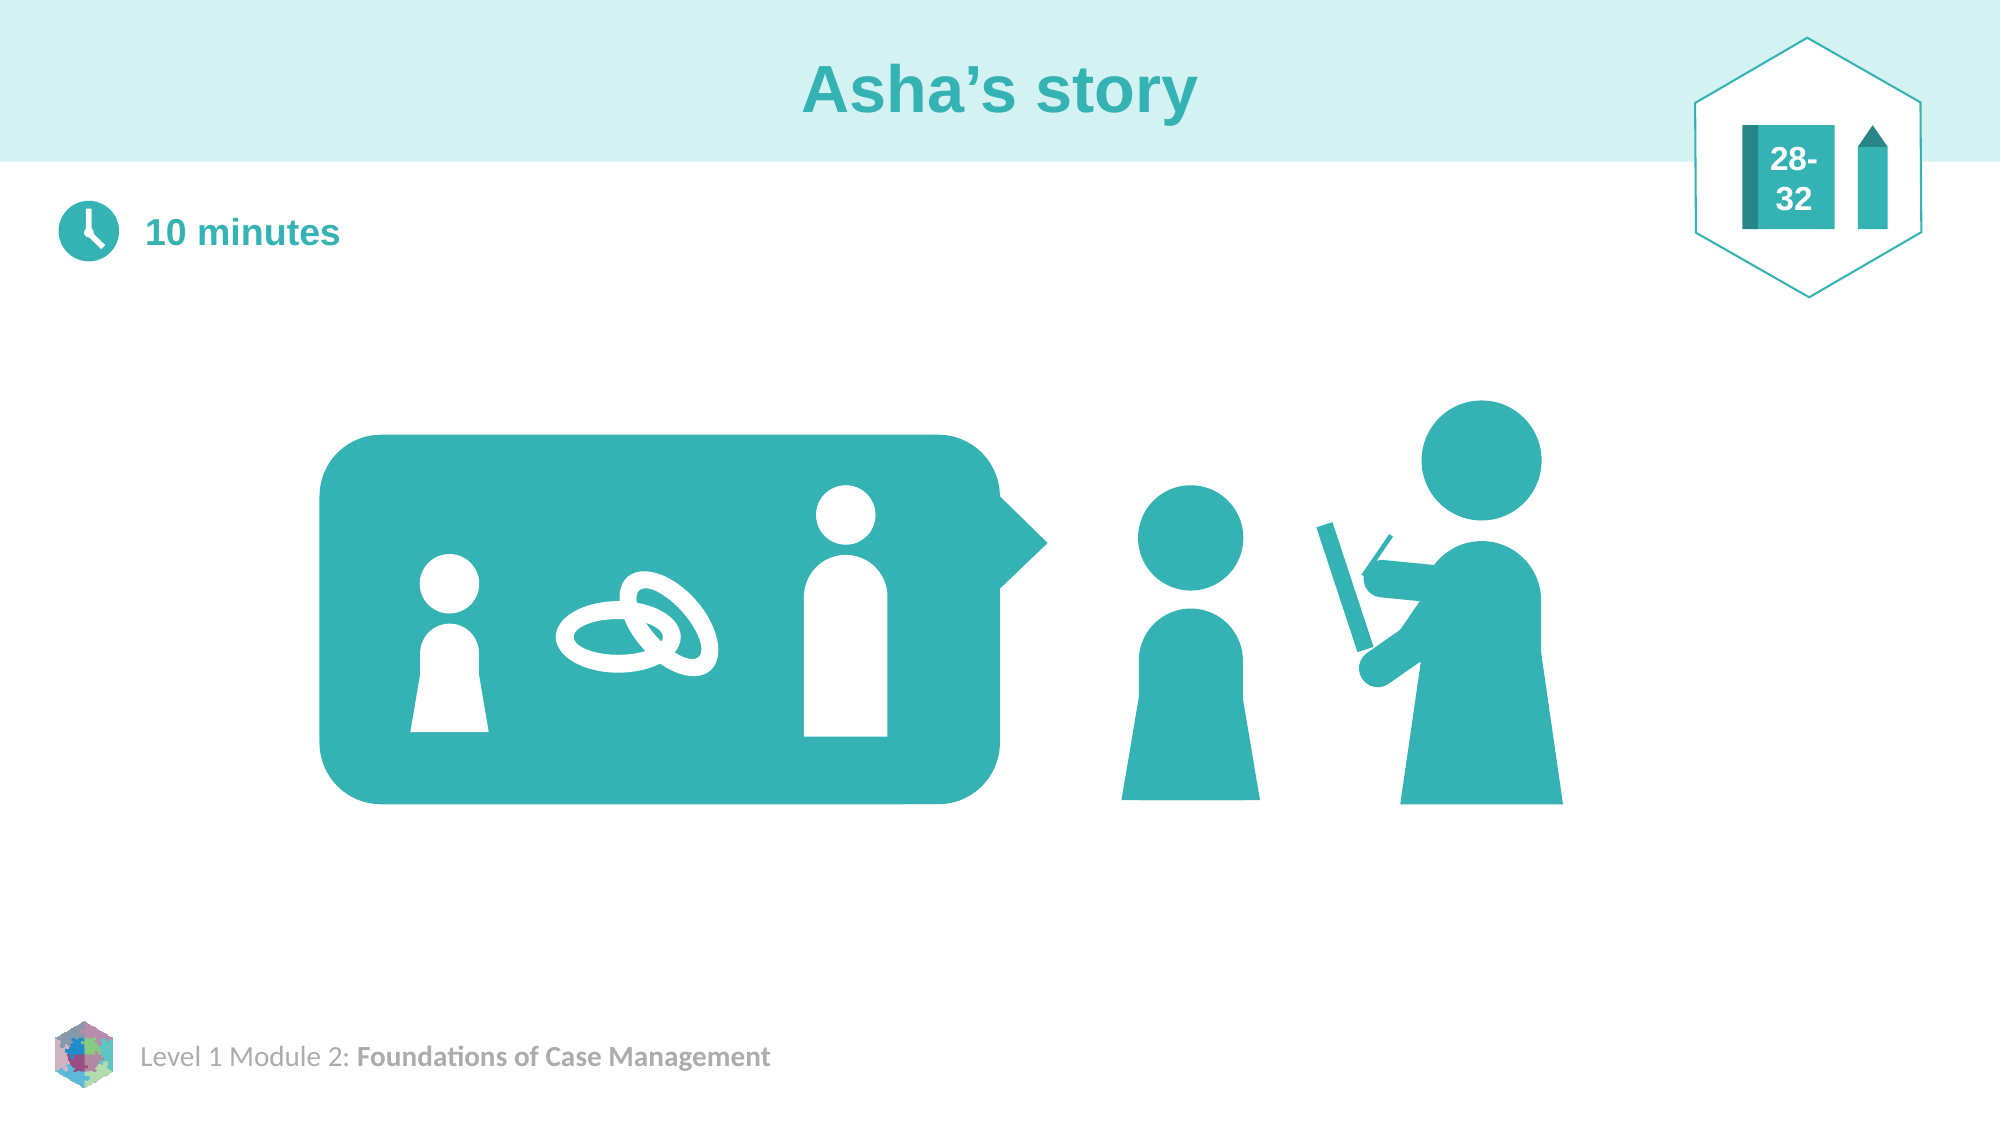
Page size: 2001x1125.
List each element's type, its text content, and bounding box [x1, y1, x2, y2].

text_box 10 minutes [130, 200, 386, 260]
text_box [554, 600, 660, 674]
text_box [618, 570, 720, 678]
text_box [318, 433, 1050, 806]
title Asha’s story [137, 19, 1863, 163]
text_box [638, 601, 682, 651]
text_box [58, 200, 120, 262]
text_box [1121, 485, 1260, 801]
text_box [1336, 400, 1563, 805]
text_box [803, 485, 888, 737]
picture [55, 1021, 113, 1088]
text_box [1677, 55, 1939, 280]
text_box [410, 553, 489, 732]
